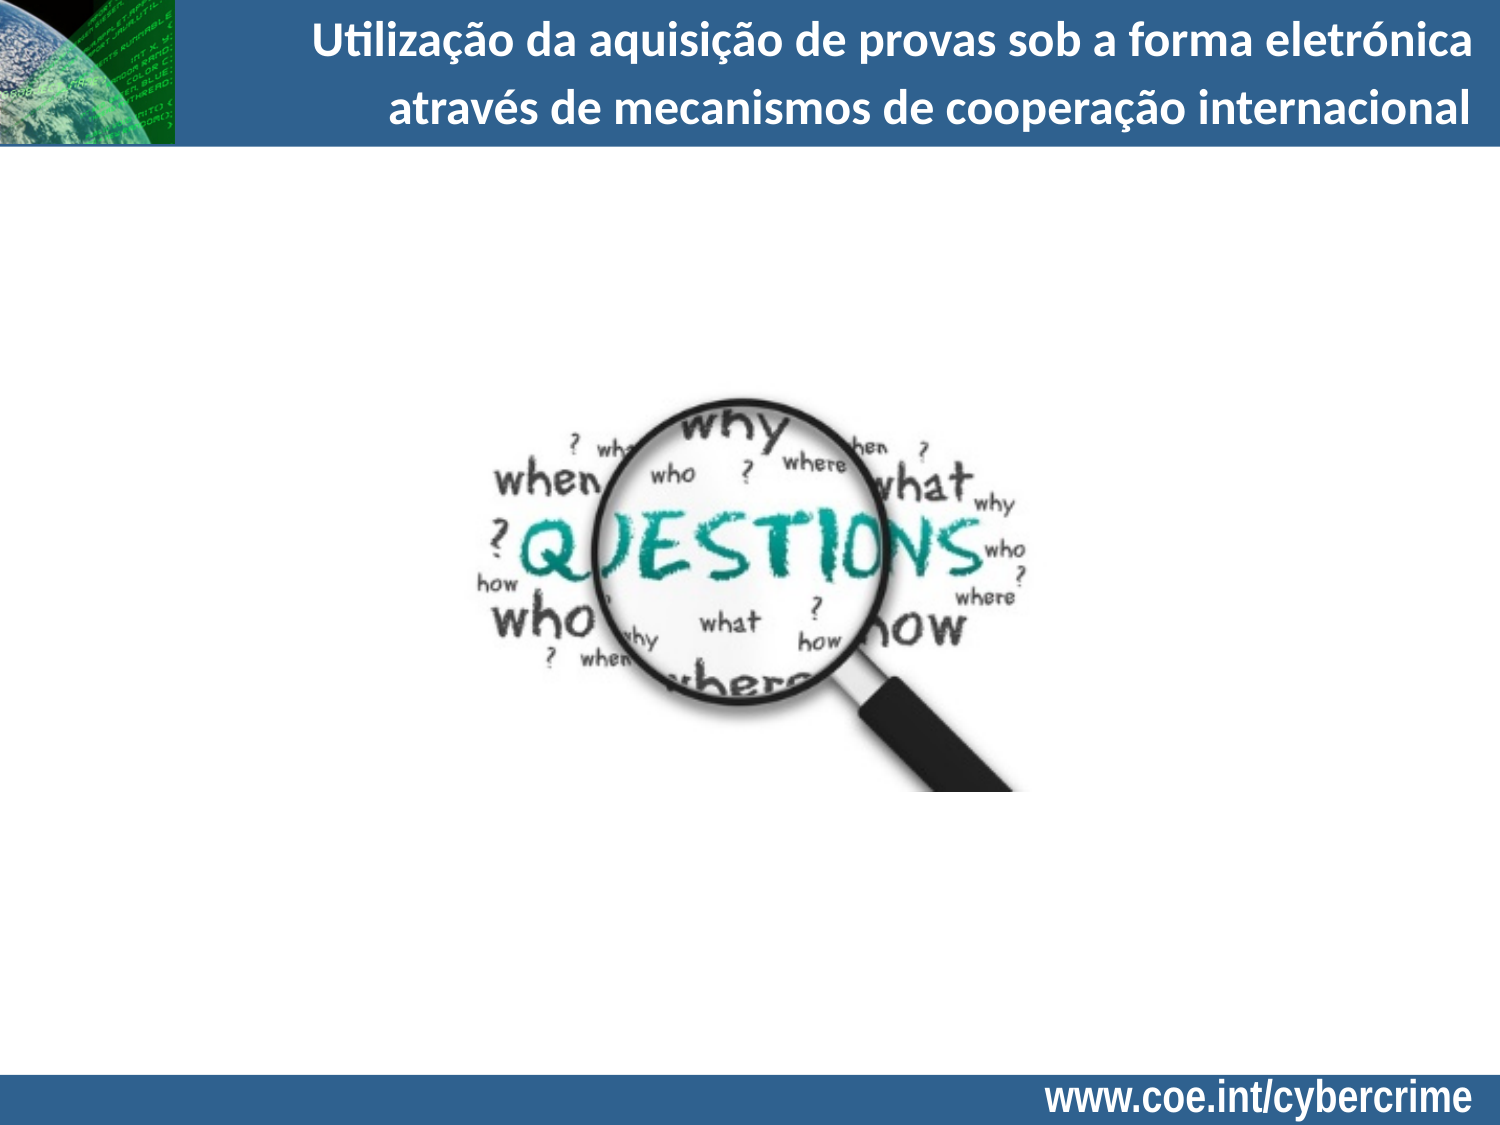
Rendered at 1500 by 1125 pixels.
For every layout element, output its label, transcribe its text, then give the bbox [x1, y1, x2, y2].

text_box www.coe.int/cybercrime [1030, 1059, 1500, 1125]
text_box [0, 1073, 1030, 1125]
picture [0, 0, 175, 144]
picture [443, 332, 1057, 793]
text_box Utilização da aquisição de provas sob a forma eletrónica através de mecanismos de cooperação internacional [177, 0, 1500, 149]
